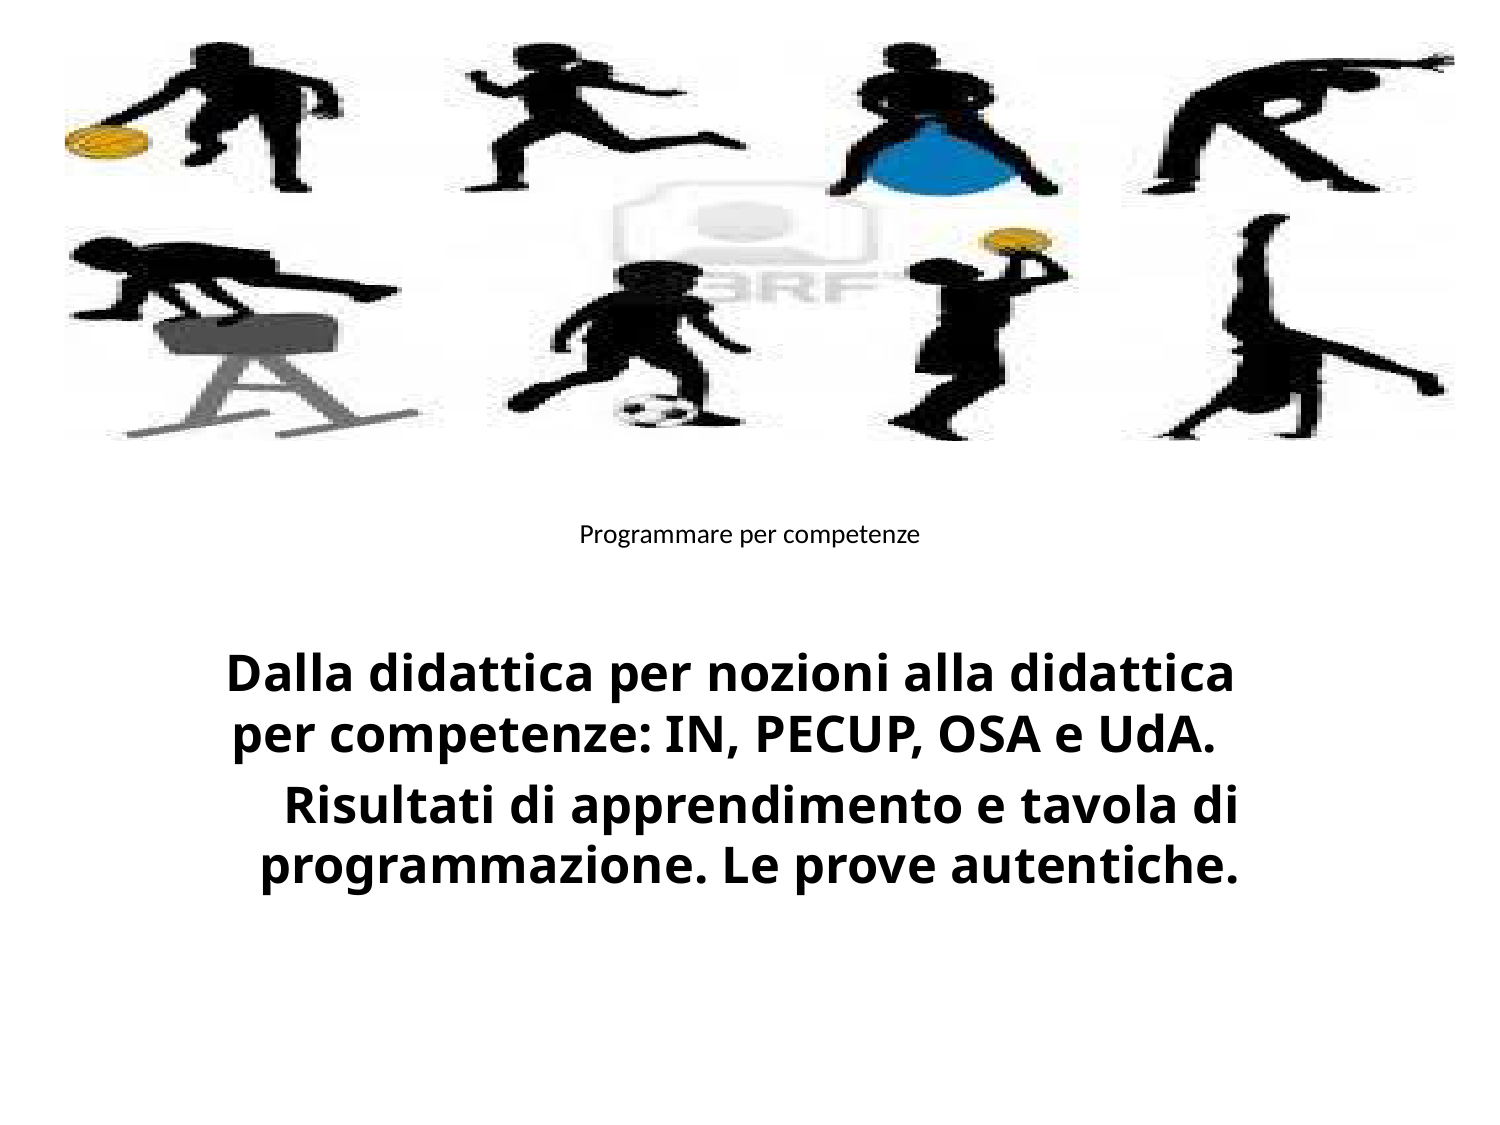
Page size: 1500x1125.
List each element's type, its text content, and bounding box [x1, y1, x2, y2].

title Programmare per competenze [112, 449, 1388, 591]
picture [64, 42, 1455, 441]
subtitle Dalla didattica per nozioni alla didattica per competenze: IN, PECUP, OSA e UdA. Risultati di apprendimento e tavola di programmazione. Le prove autentiche. [206, 633, 1257, 921]
